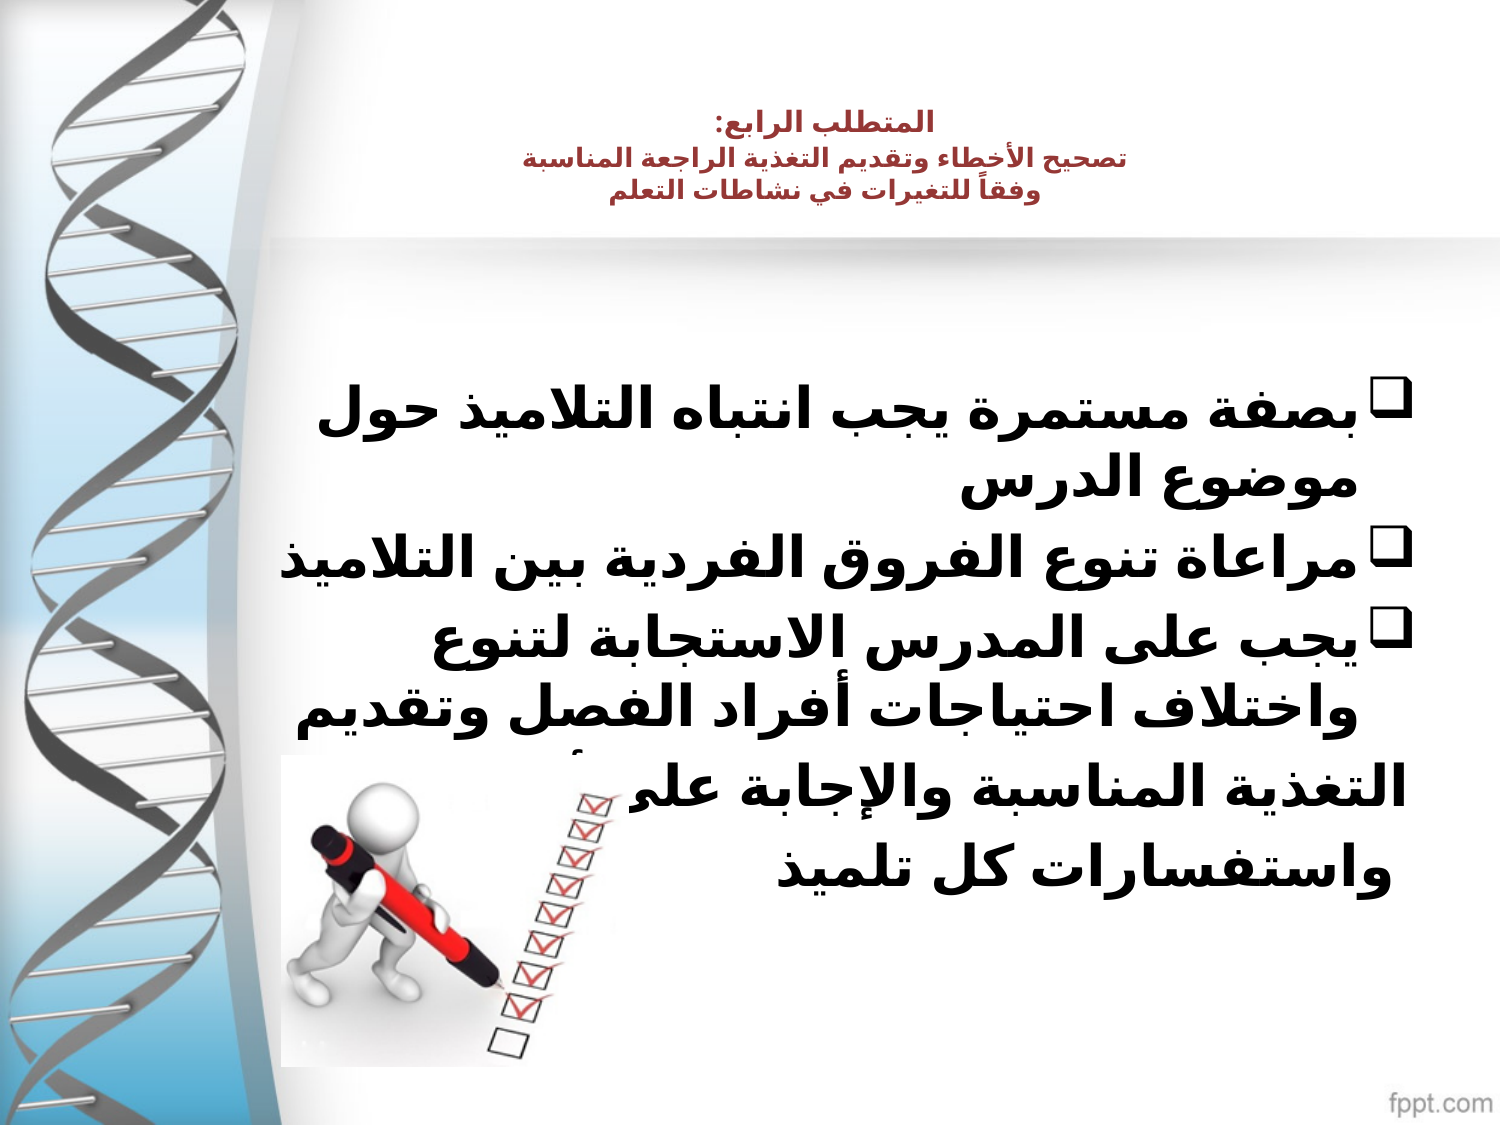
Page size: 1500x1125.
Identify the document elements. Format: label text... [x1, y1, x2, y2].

title المتطلب الرابع: تصحيح الأخطاء وتقديم التغذية الراجعة المناسبة وفقاً للتغيرات في نشاطات التعلم [150, 58, 1500, 247]
picture [280, 754, 629, 1067]
list بصفة مستمرة يجب انتباه التلاميذ حول موضوع الدرس مراعاة تنوع الفروق الفردية بين التلاميذ يجب على المدرس الاستجابة لتنوع واختلاف احتياجات أفراد الفصل وتقديم التغذية المناسبة والإجابة على أسئلة واستفسارات كل تلميذ [257, 363, 1425, 1005]
